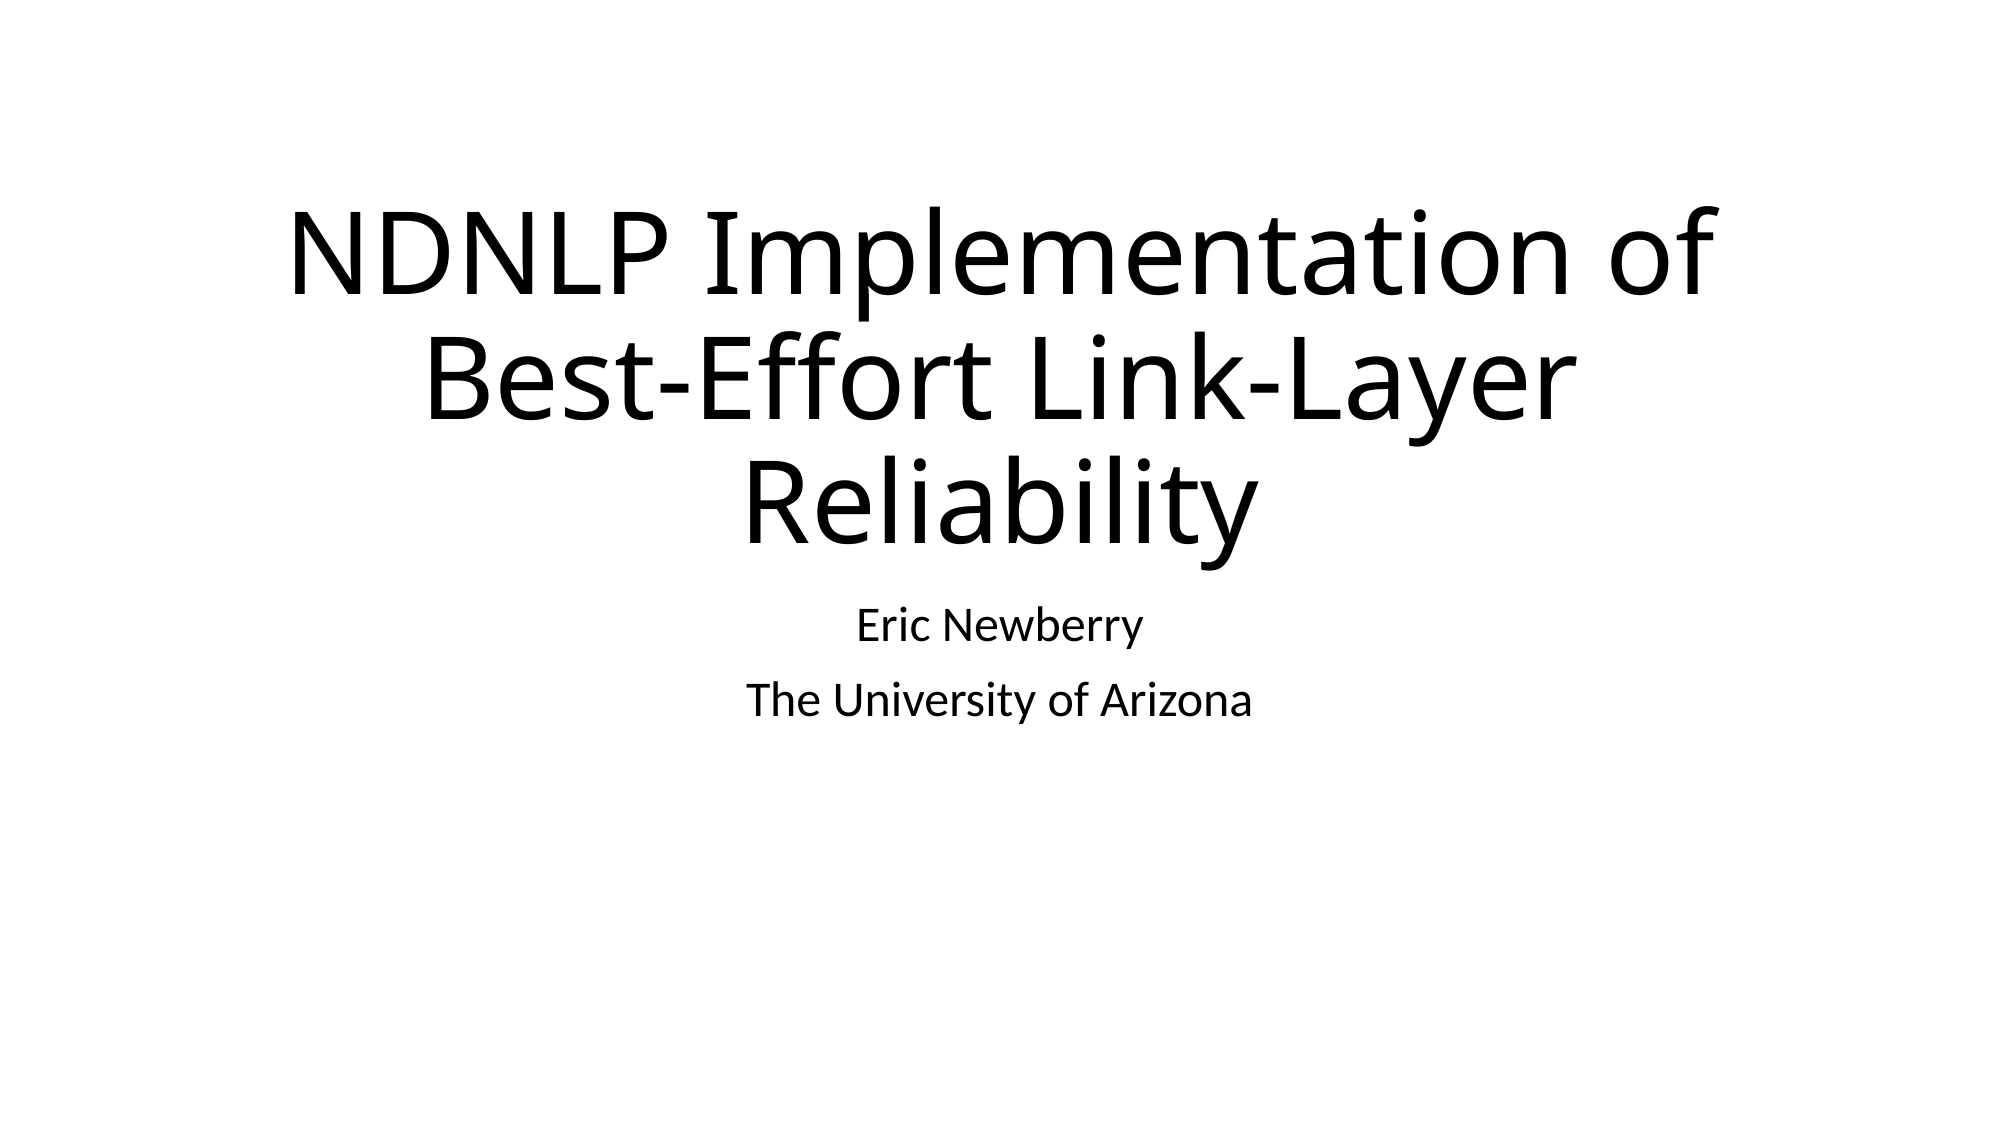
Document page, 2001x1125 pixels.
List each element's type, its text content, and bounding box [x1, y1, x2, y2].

subtitle Eric Newberry The University of Arizona [249, 590, 1750, 863]
title NDNLP Implementation of Best-Effort Link-Layer Reliability [249, 184, 1750, 576]
